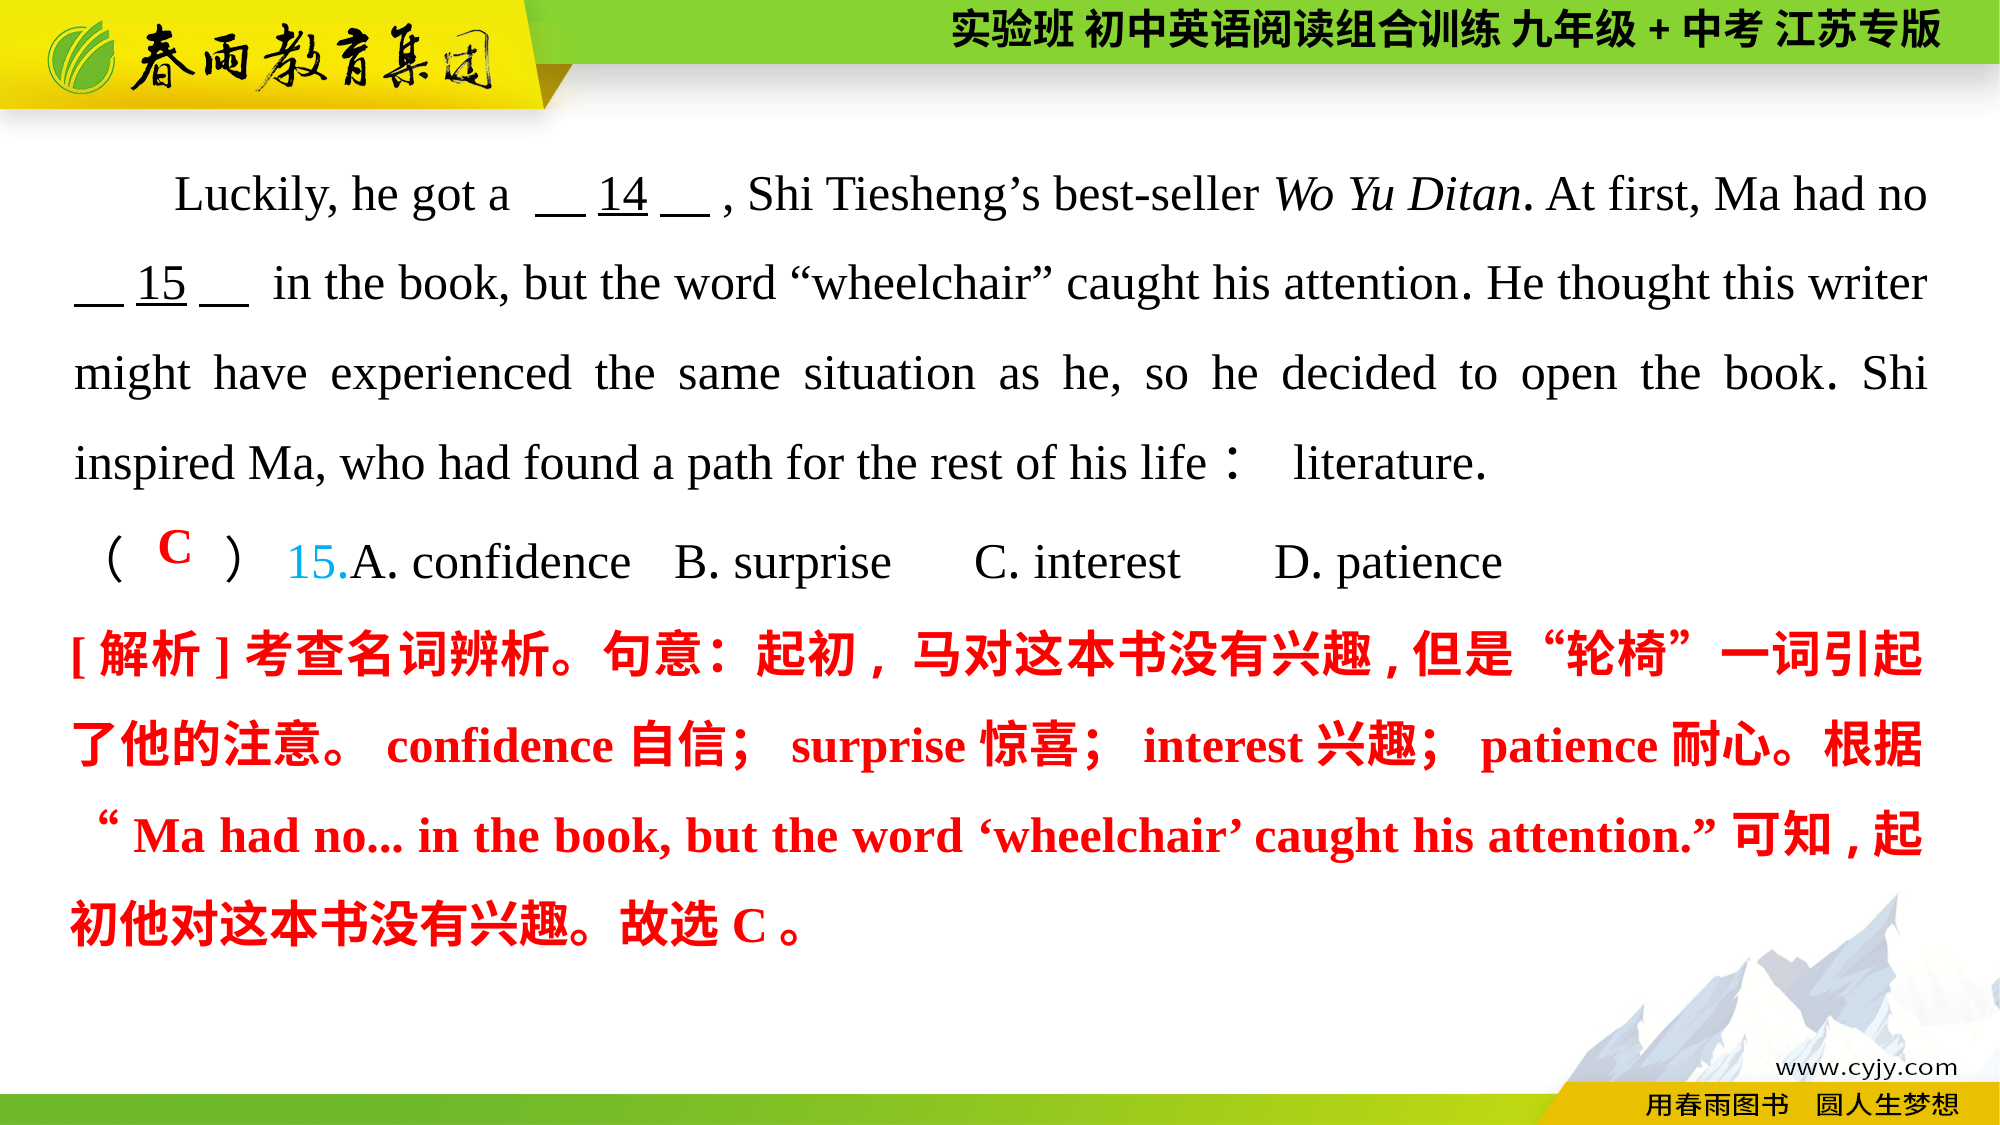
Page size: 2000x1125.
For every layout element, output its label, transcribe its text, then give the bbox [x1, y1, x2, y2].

text_box C [142, 505, 209, 581]
picture [0, 0, 2000, 1125]
text_box （ ）15.A. confidence B. surprise C. interest D. patience [59, 491, 1944, 597]
list Luckily, he got a 14 , Shi Tiesheng’s best-seller Wo Yu Ditan. At first, Ma had no 15 in the book, but the word “wheelchair” caught his attention. He thought this writer might have experienced the same situation as he, so he decided to open the book. Shi inspired Ma, who had found a path for the rest of his life： literature. [59, 122, 1944, 490]
text_box [解析]考查名词辨析。句意：起初, 马对这本书没有兴趣,但是“轮椅”一词引起了他的注意。confidence自信；surprise惊喜；interest兴趣；patience耐心。根据“Ma had no... in the book, but the word ‘wheelchair’ caught his attention.”可知,起初他对这本书没有兴趣。故选C。 [54, 585, 1939, 961]
